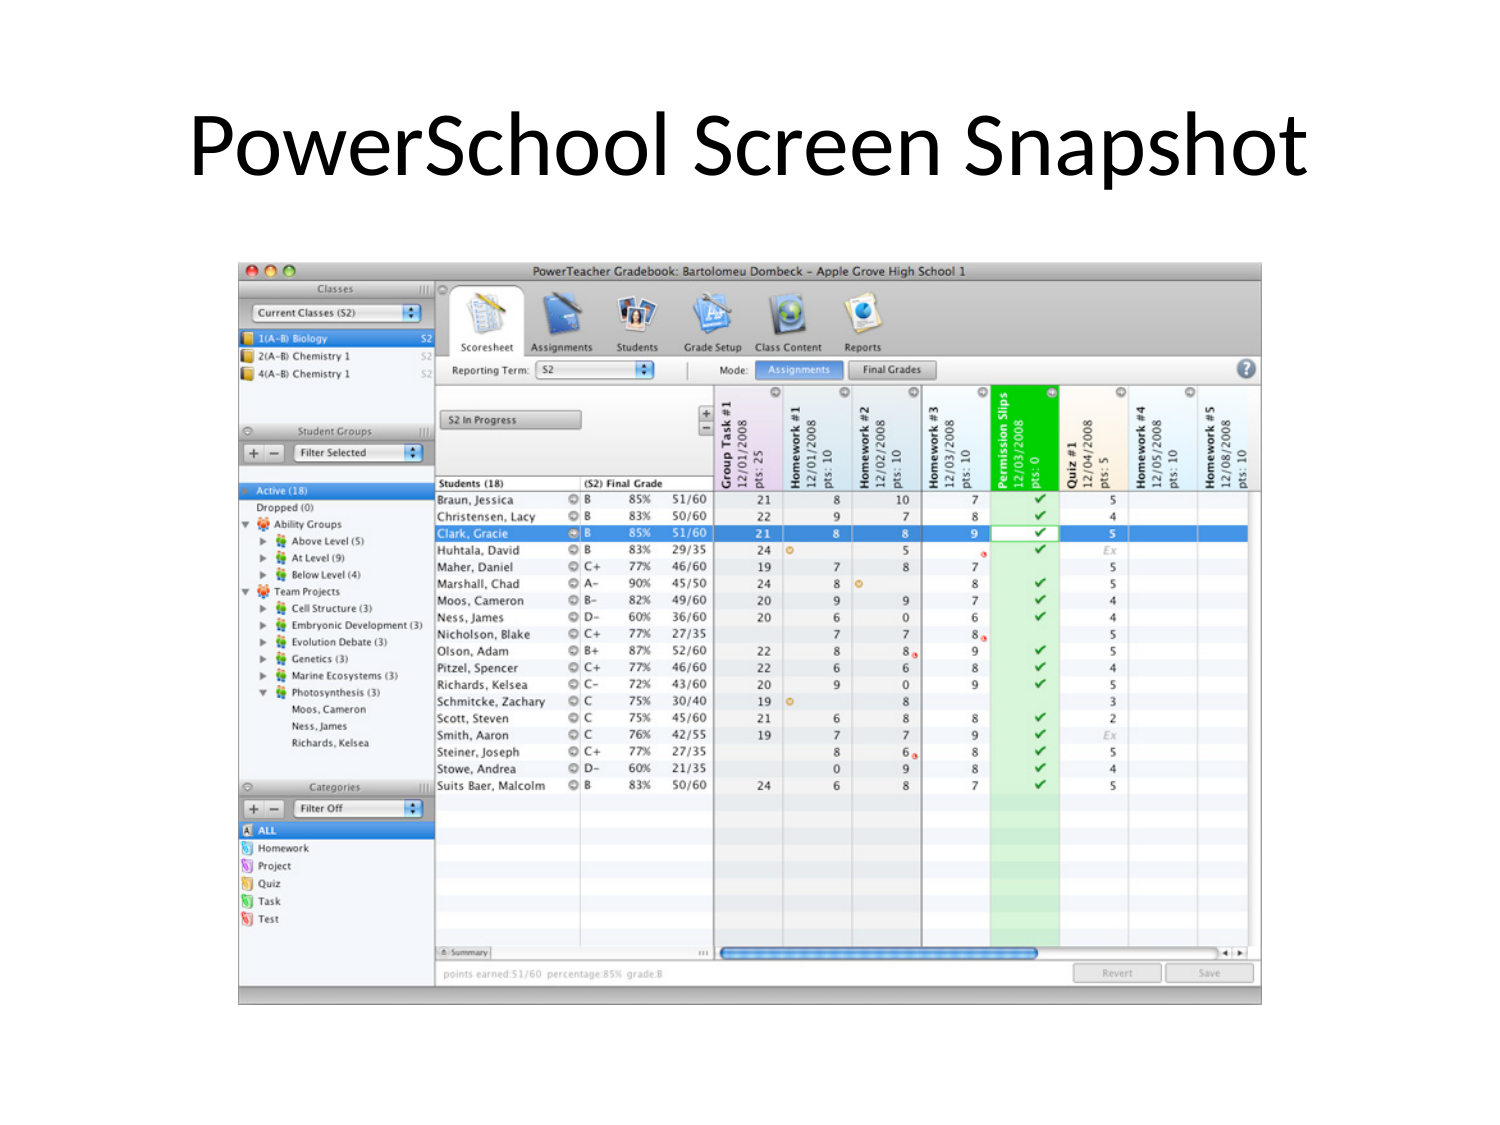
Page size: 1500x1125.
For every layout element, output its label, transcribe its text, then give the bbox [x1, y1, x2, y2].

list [238, 262, 1262, 1006]
title PowerSchool Screen Snapshot [75, 45, 1425, 233]
